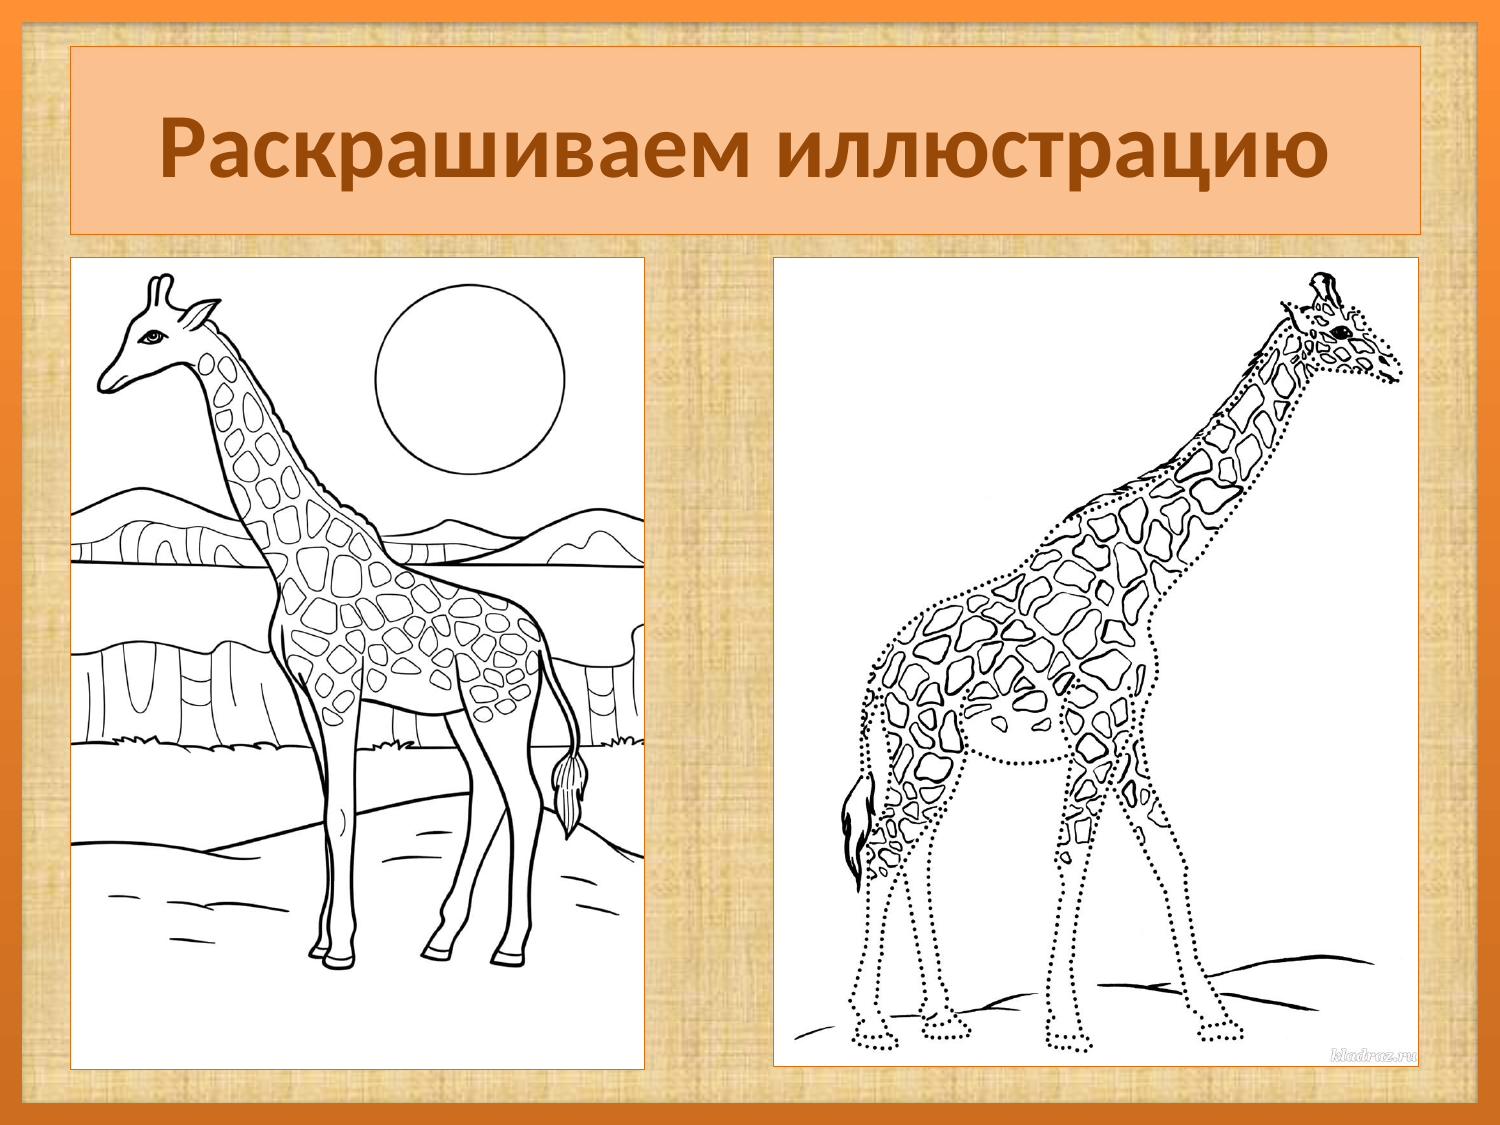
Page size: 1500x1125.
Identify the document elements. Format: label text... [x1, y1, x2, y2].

title Раскрашиваем иллюстрацию [70, 46, 1421, 235]
picture [22, 22, 1478, 1103]
